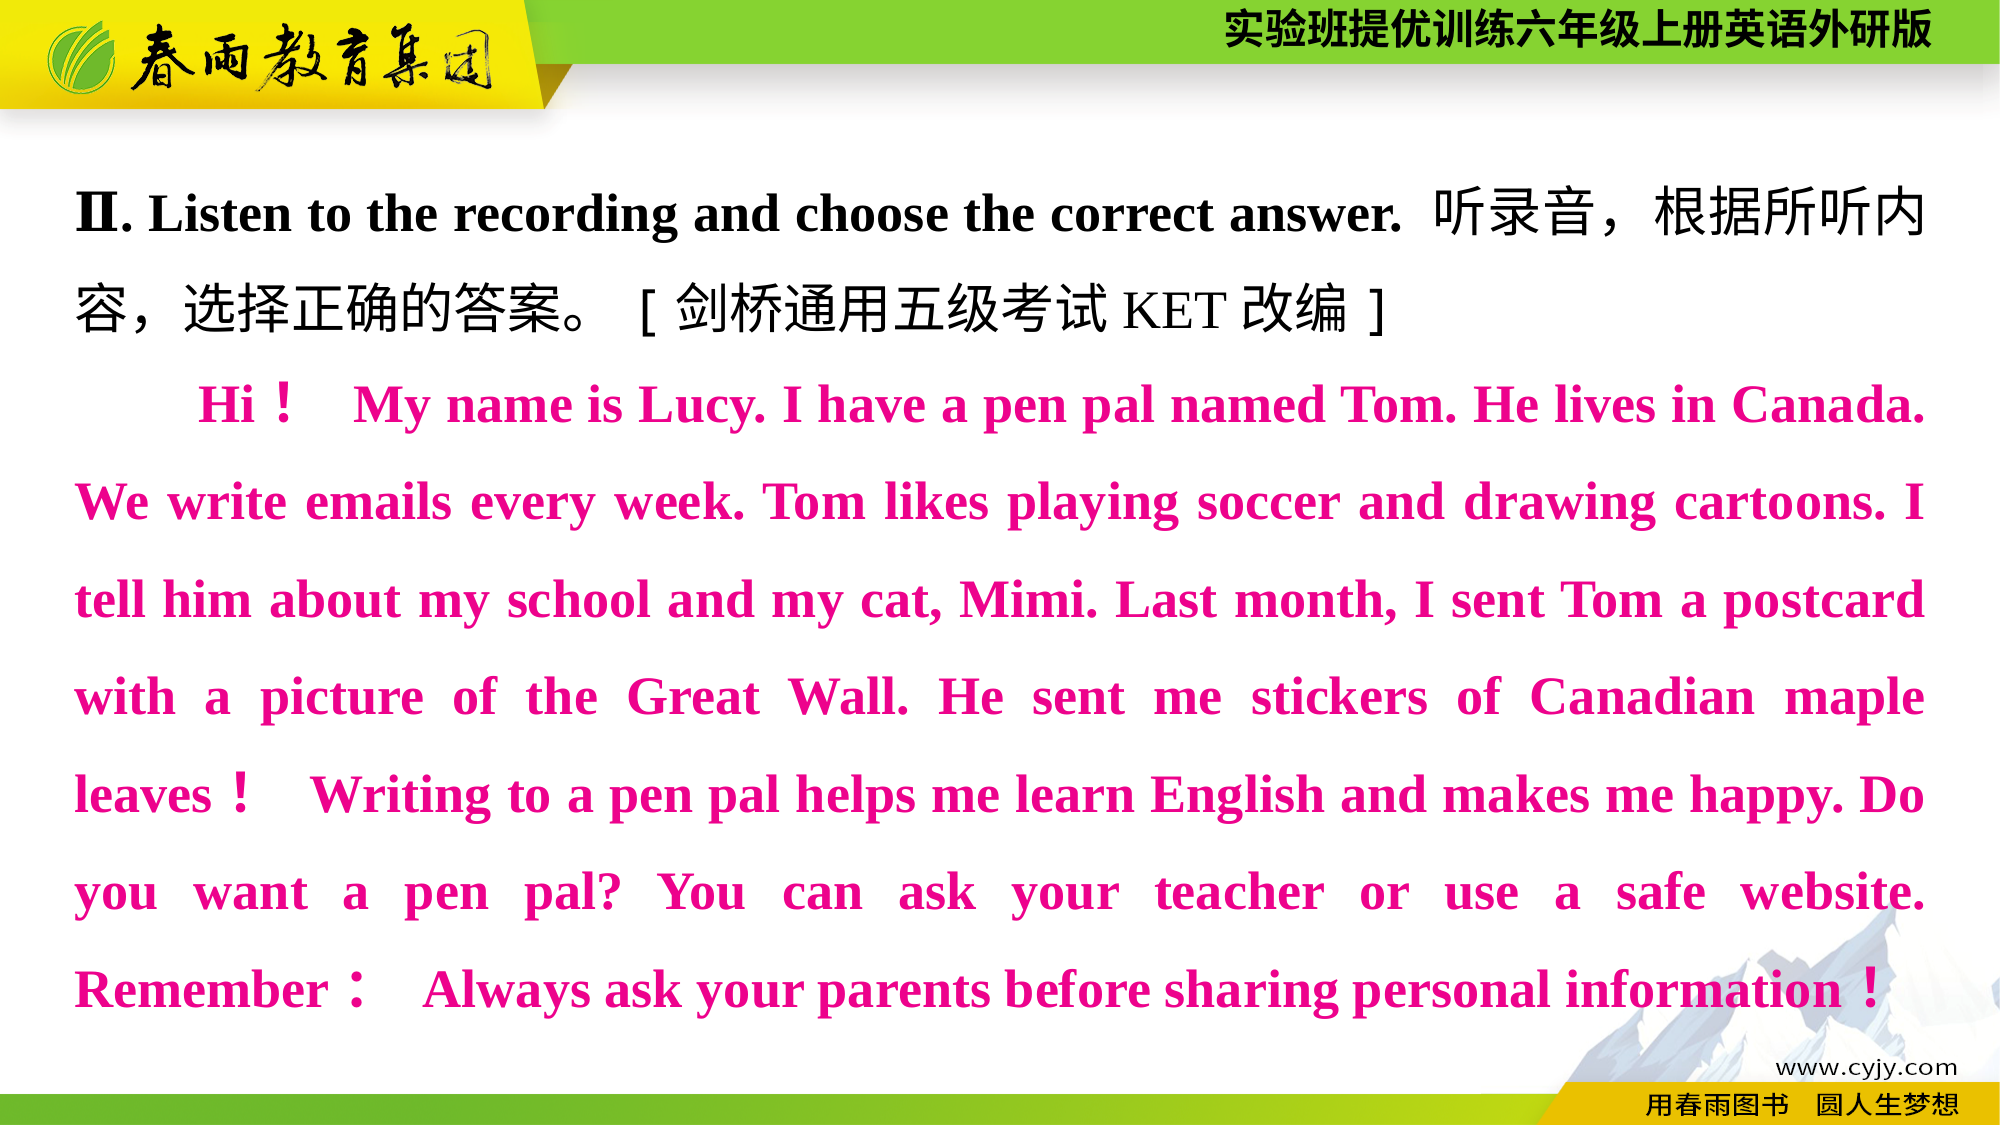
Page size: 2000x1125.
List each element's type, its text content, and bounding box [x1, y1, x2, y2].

list Ⅱ. Listen to the recording and choose the correct answer. 听录音，根据所听内容，选择正确的答案。[剑桥通用五级考试KET改编] [59, 137, 1944, 328]
text_box Hi！ My name is Lucy. I have a pen pal named Tom. He lives in Canada. We write emails every week. Tom likes playing soccer and drawing cartoons. I tell him about my school and my cat, Mimi. Last month, I sent Tom a postcard with a picture of the Great Wall. He sent me stickers of Canadian maple leaves！ Writing to a pen pal helps me learn English and makes me happy. Do you want a pen pal? You can ask your teacher or use a safe website. Remember： Always ask your parents before sharing personal information！ [59, 328, 1944, 1026]
picture [0, 0, 2000, 1125]
